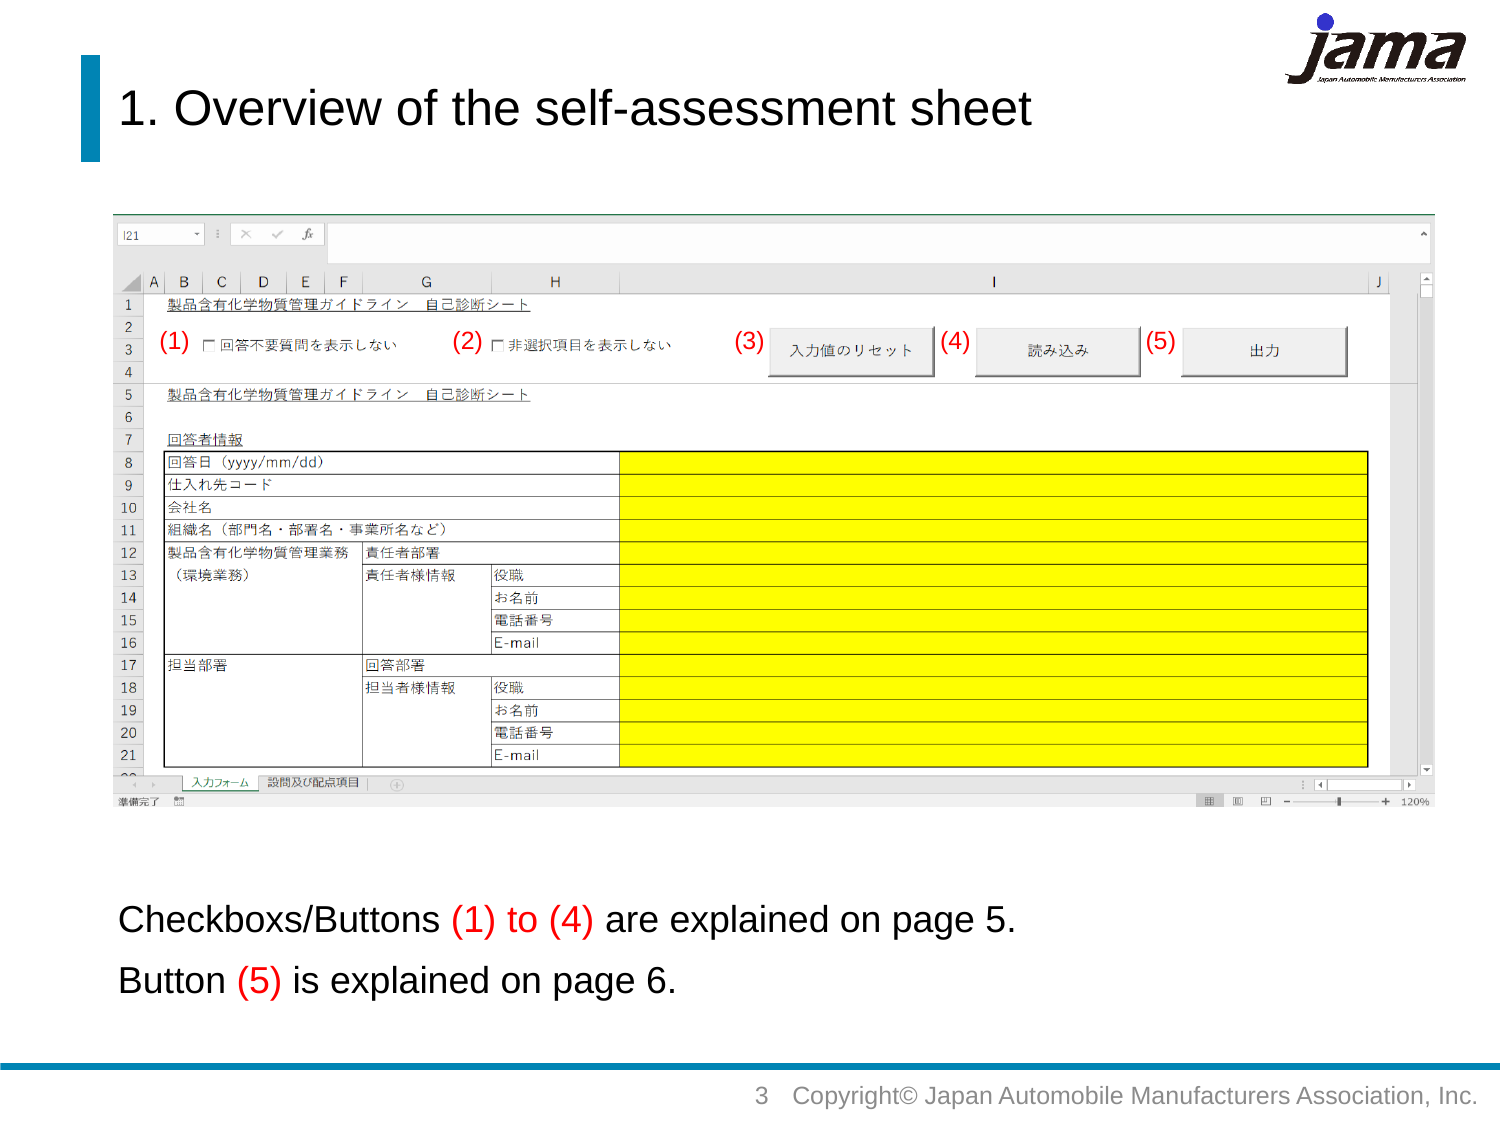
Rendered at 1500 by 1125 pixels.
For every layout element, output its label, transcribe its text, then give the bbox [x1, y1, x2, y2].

slide_number 3 [592, 1065, 931, 1125]
title 1. Overview of the self-assessment sheet [103, 59, 1397, 159]
footer Copyright© Japan Automobile Manufacturers Association, Inc. [931, 1065, 1500, 1125]
text_box Button (5) is explained on page 6. [103, 948, 1095, 1008]
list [113, 214, 1435, 807]
picture [1285, 13, 1466, 84]
text_box Checkboxs/Buttons (1) to (4) are explained on page 5. [103, 887, 1271, 948]
